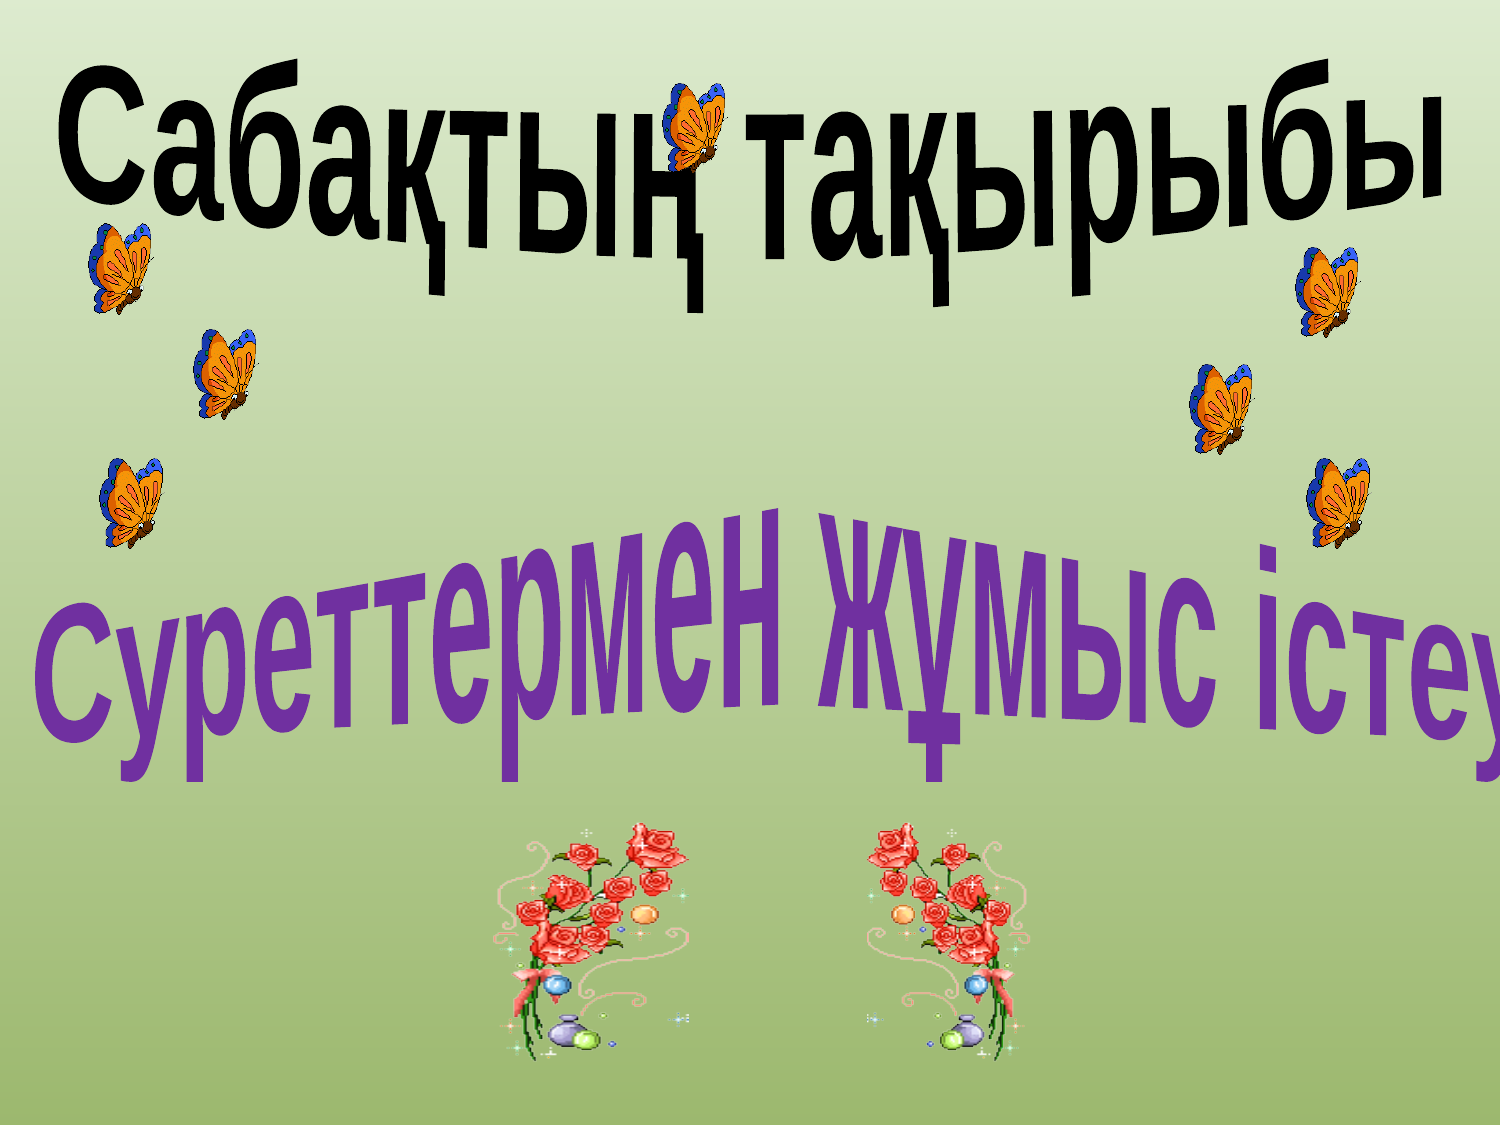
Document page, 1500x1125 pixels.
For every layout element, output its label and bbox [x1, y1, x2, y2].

picture [491, 820, 689, 1071]
picture [609, 34, 812, 189]
picture [866, 820, 1032, 1071]
picture [1136, 198, 1457, 564]
picture [34, 175, 344, 564]
